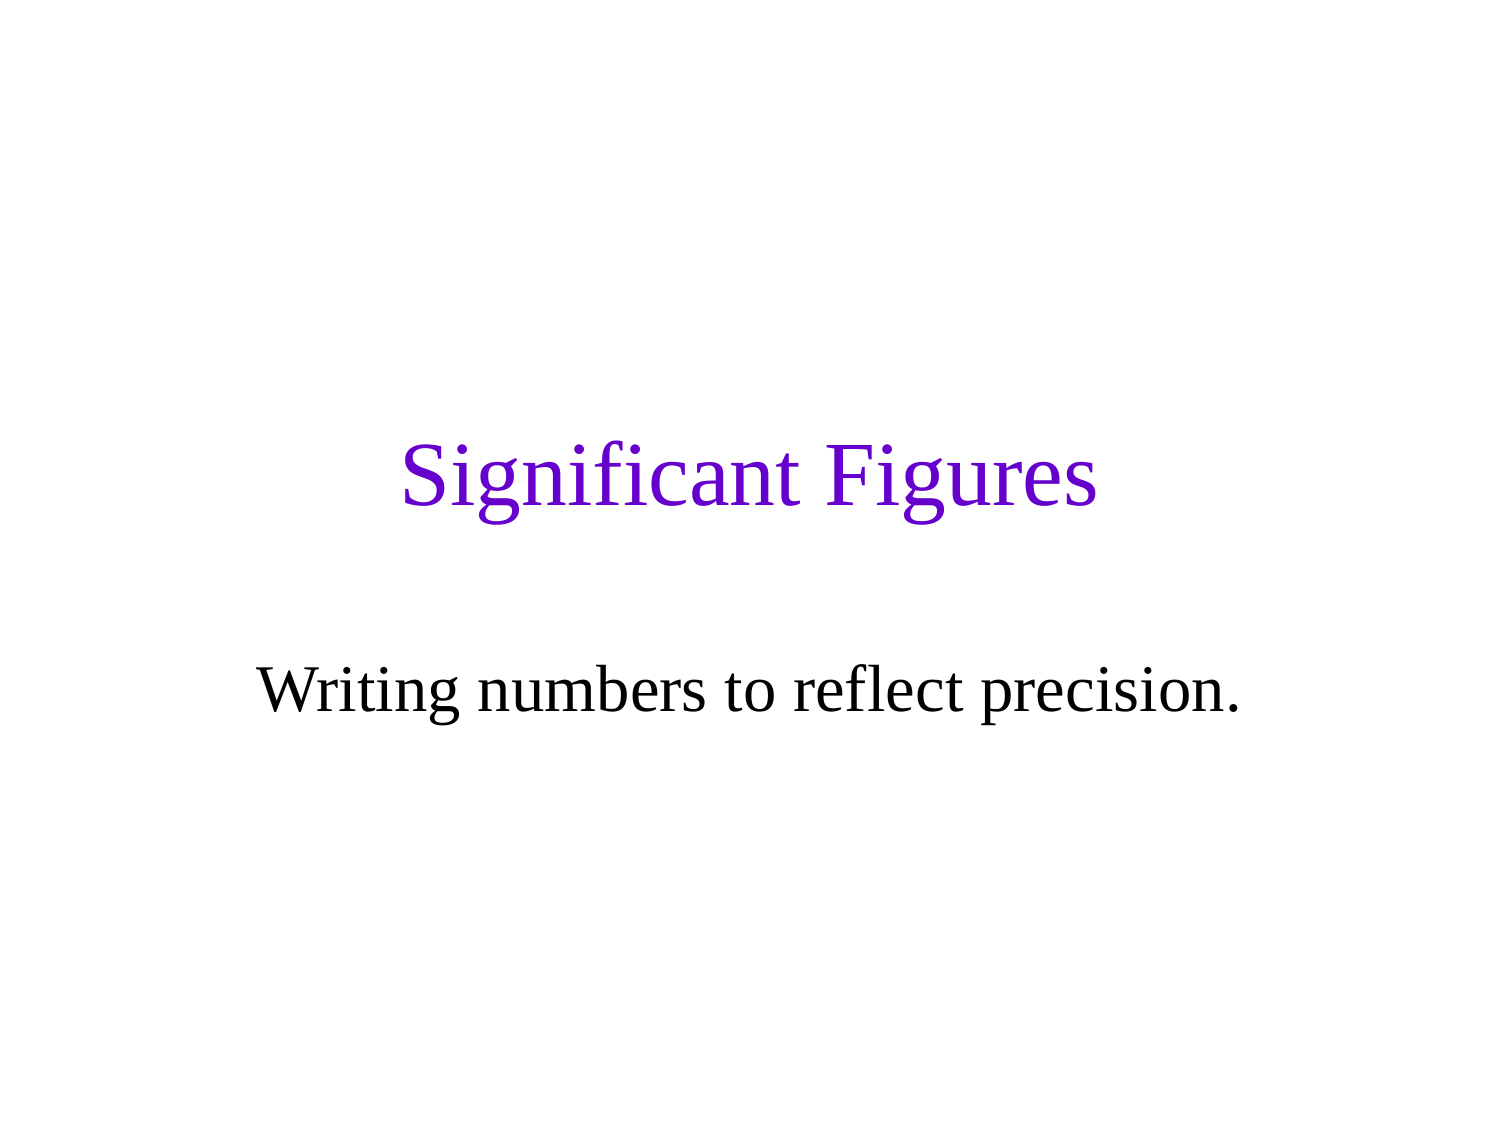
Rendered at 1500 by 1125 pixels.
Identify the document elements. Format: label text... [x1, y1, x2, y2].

text_box Writing numbers to reflect precision. [224, 637, 1275, 925]
text_box Significant Figures [112, 374, 1388, 563]
